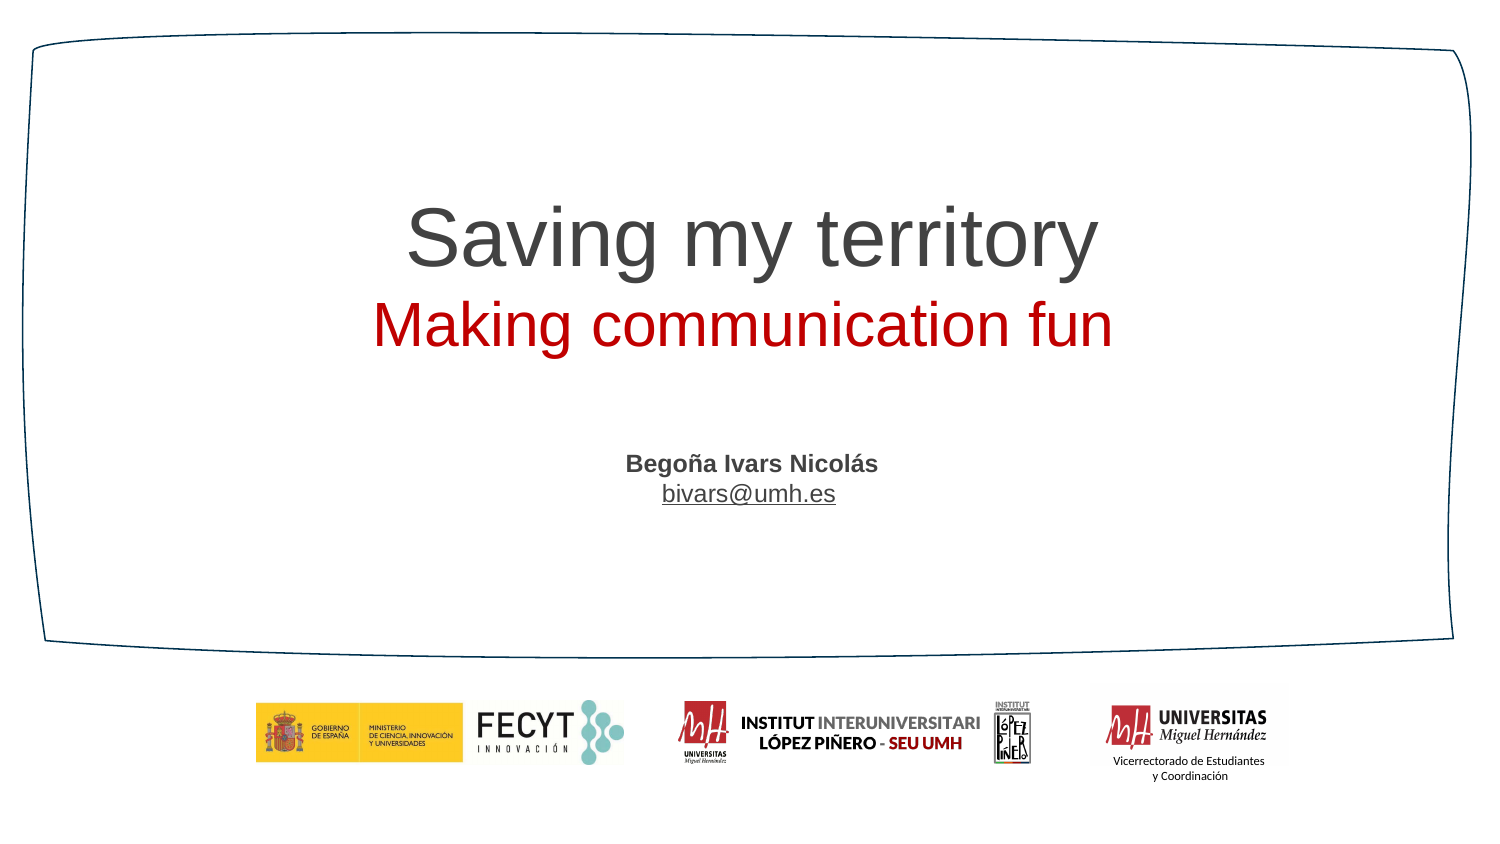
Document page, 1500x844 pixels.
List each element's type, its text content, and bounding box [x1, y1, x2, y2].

text_box [22, 32, 1471, 658]
text_box Begoña Ivars Nicolás bivars@umh.es [88, 402, 1417, 523]
text_box Saving my territory Making communication fun [88, 147, 1417, 395]
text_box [255, 683, 1296, 782]
